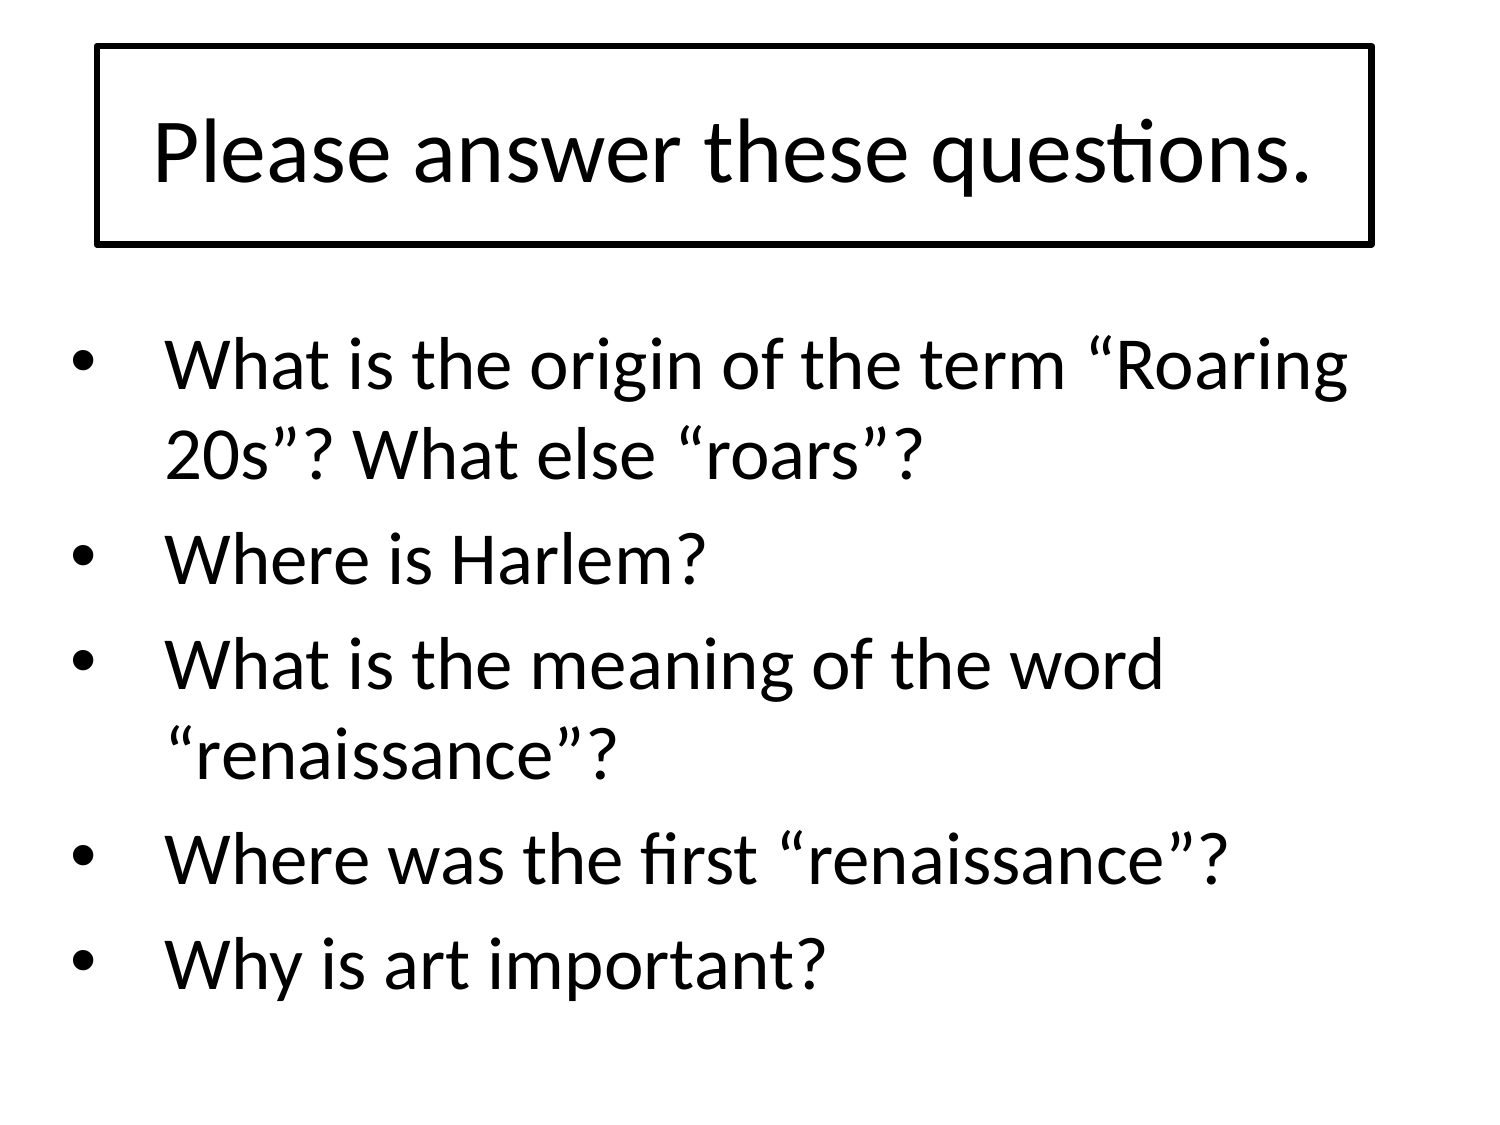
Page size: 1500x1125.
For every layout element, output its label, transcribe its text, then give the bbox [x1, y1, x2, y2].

subtitle What is the origin of the term “Roaring 20s”? What else “roars”? Where is Harlem? What is the meaning of the word “renaissance”? Where was the first “renaissance”? Why is art important? [55, 306, 1391, 1058]
title Please answer these questions. [96, 46, 1372, 245]
